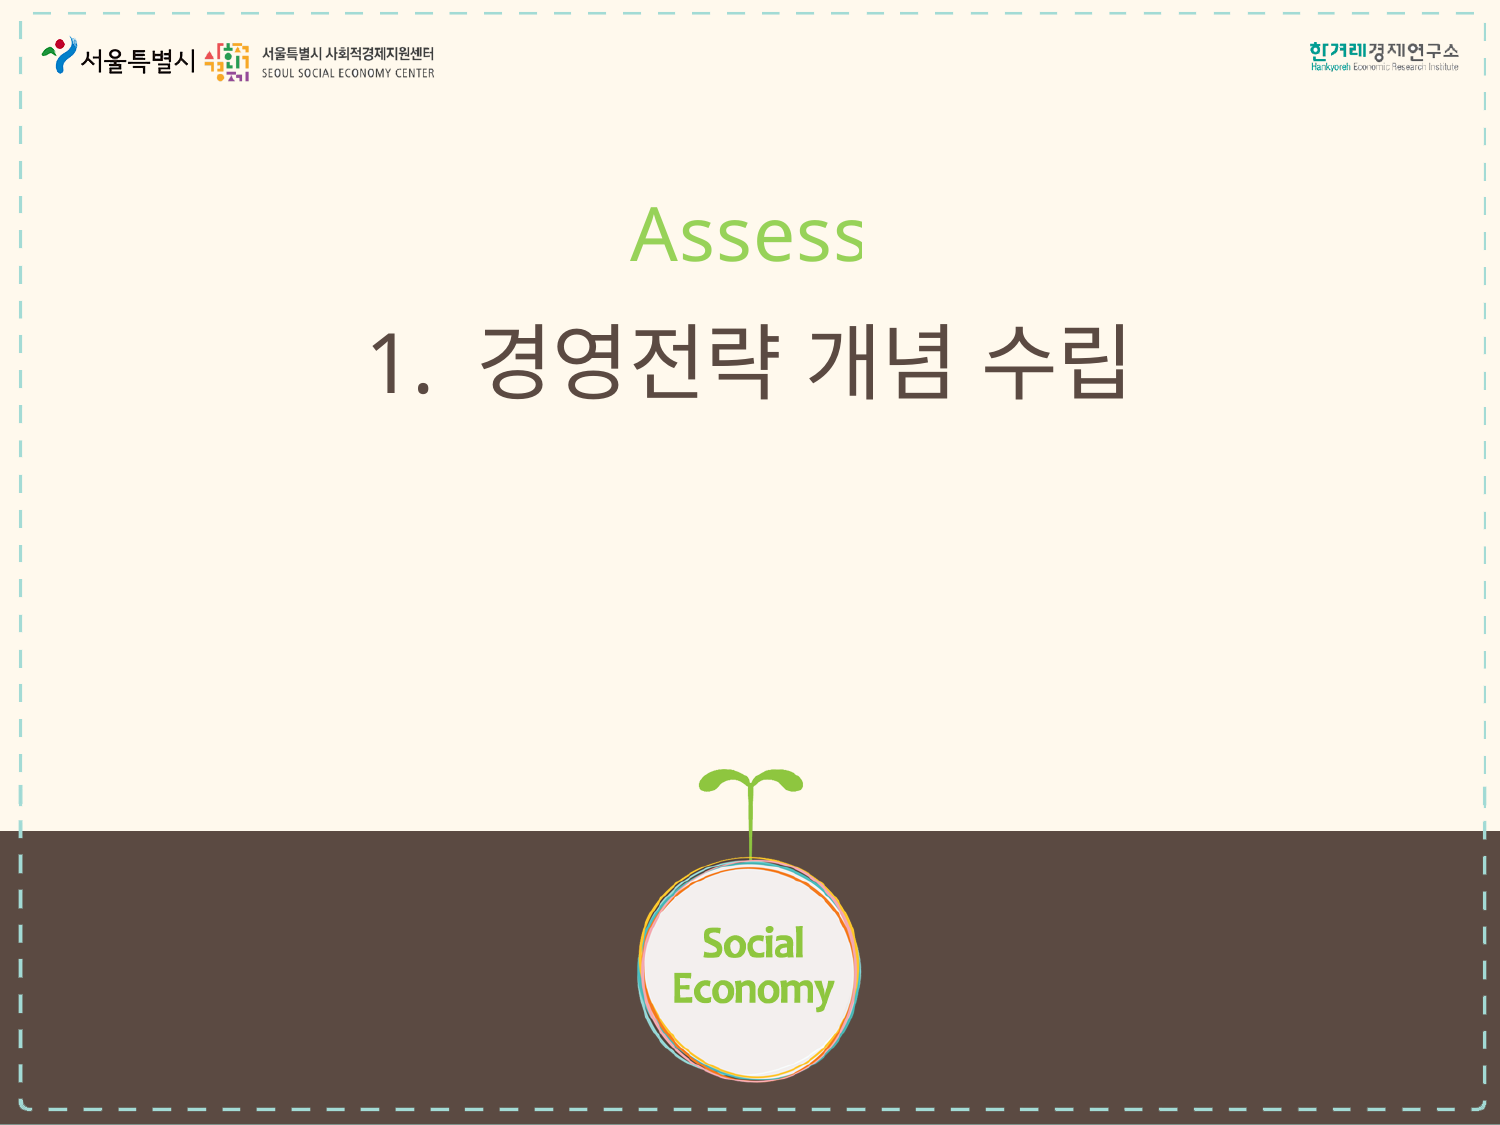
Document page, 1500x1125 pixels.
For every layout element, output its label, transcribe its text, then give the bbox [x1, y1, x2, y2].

picture [0, 0, 1500, 1125]
title 1. 경영전략 개념 수립 [112, 302, 1388, 433]
list Assess [561, 178, 939, 285]
